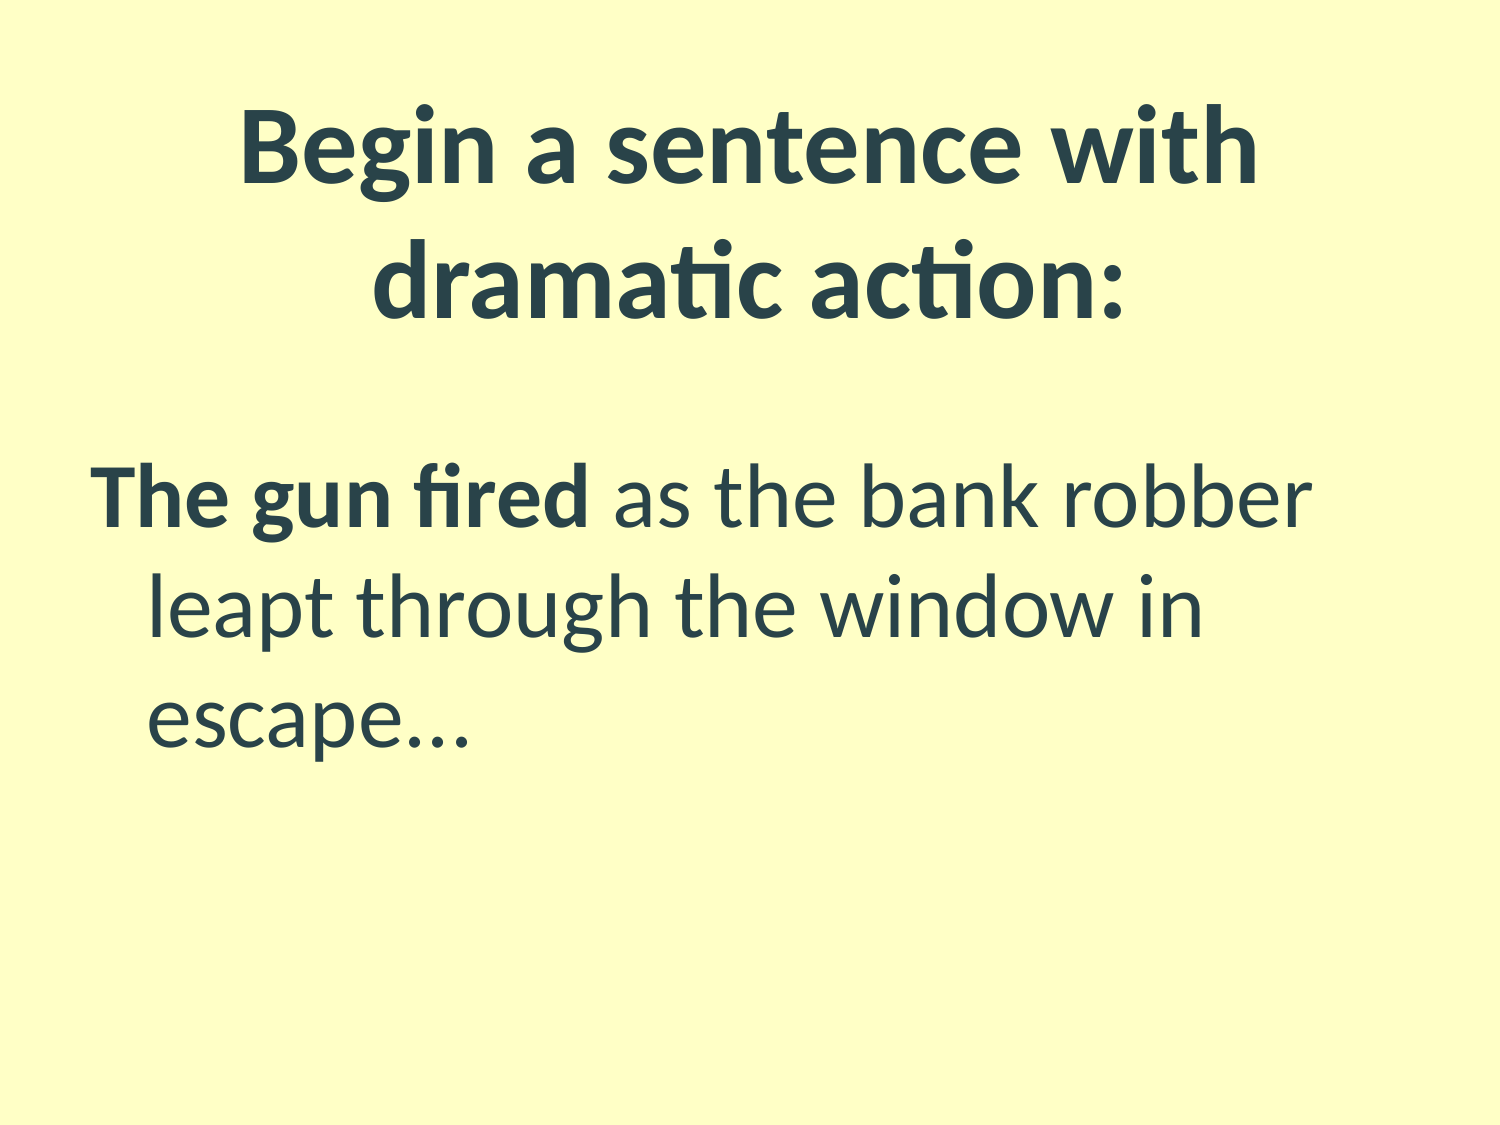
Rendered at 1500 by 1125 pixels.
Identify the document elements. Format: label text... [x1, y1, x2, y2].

list The gun fired as the bank robber leapt through the window in escape... [75, 299, 1425, 1043]
title Begin a sentence with dramatic action: [75, 45, 1425, 233]
